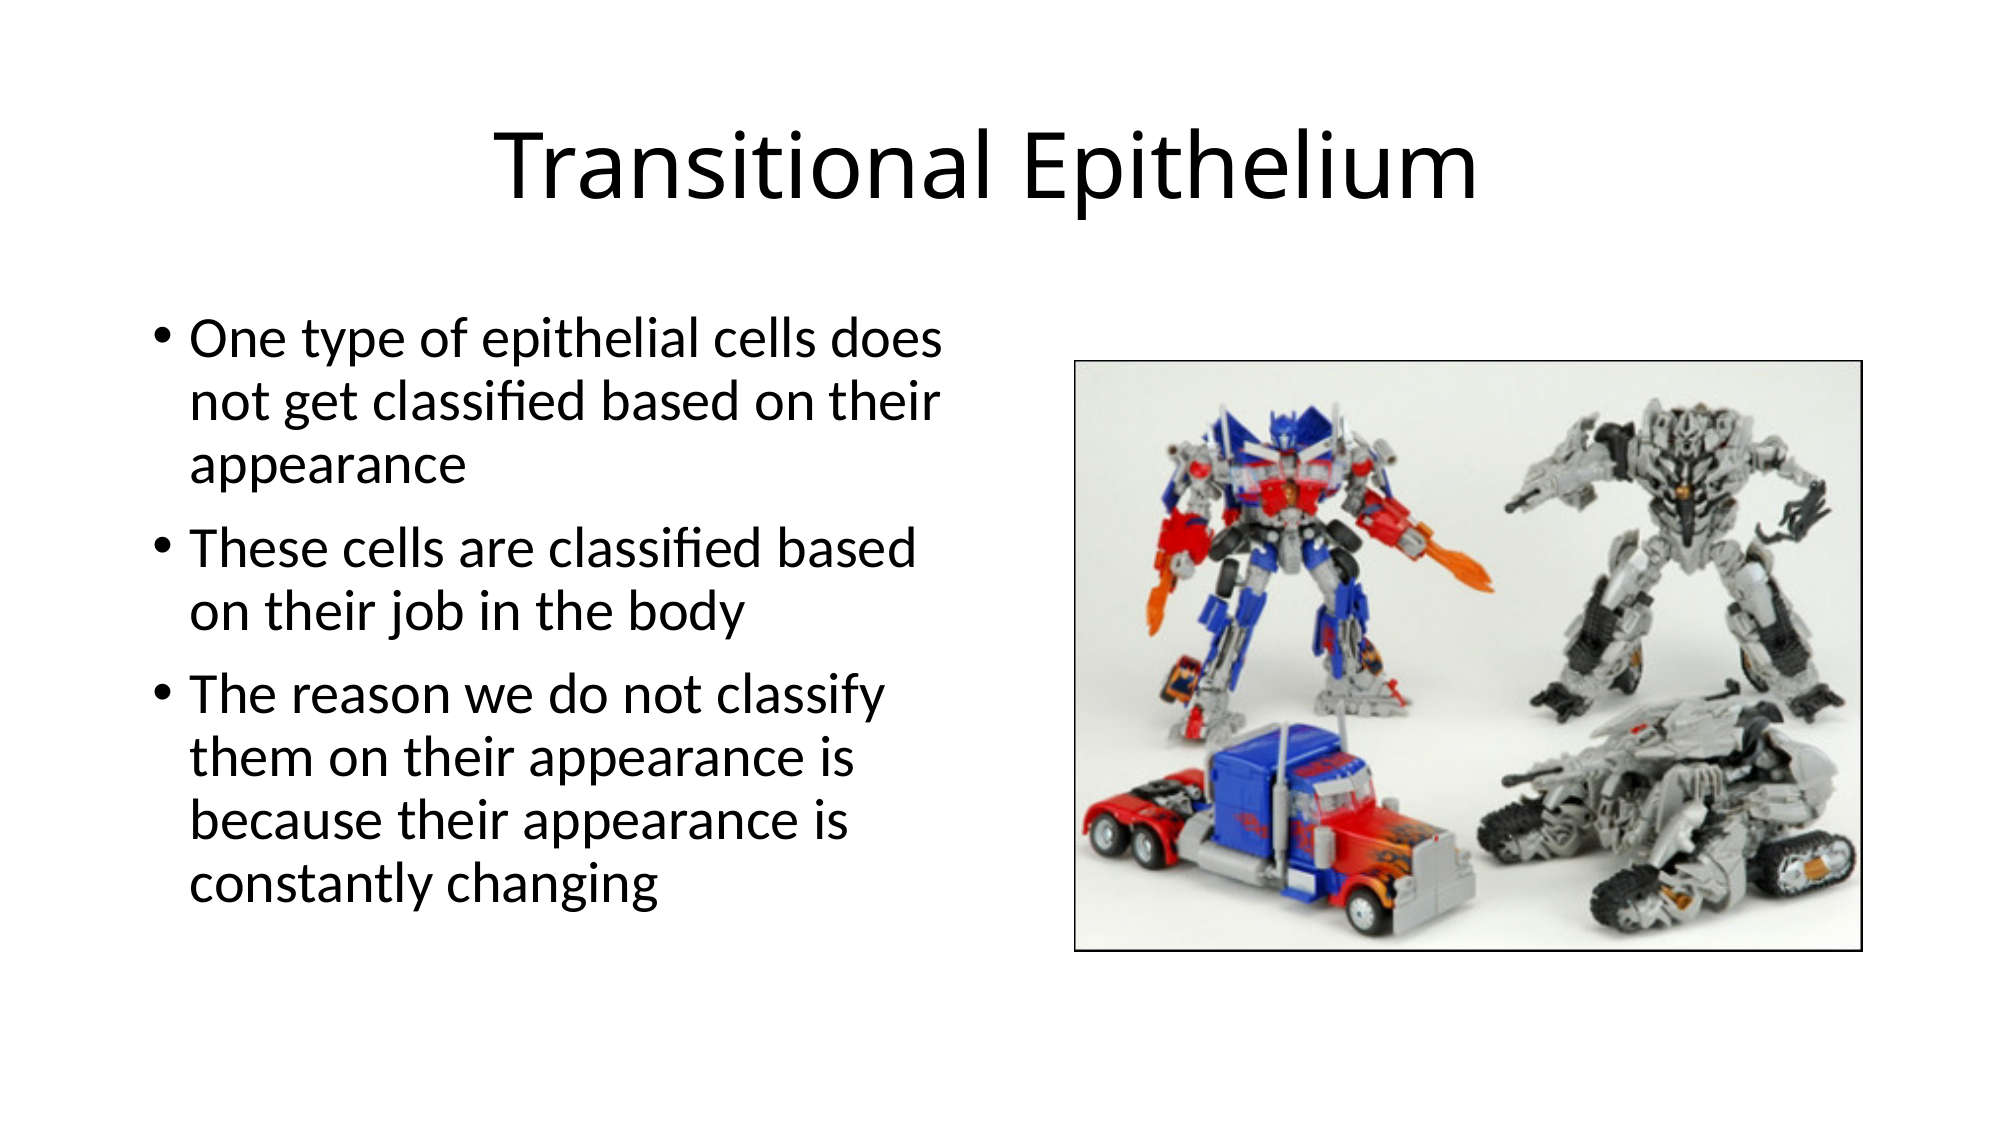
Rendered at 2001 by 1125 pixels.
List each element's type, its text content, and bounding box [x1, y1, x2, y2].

list One type of epithelial cells does not get classified based on their appearance These cells are classified based on their job in the body The reason we do not classify them on their appearance is because their appearance is constantly changing [137, 299, 988, 1014]
picture [1074, 360, 1863, 952]
title Transitional Epithelium [137, 59, 1863, 278]
